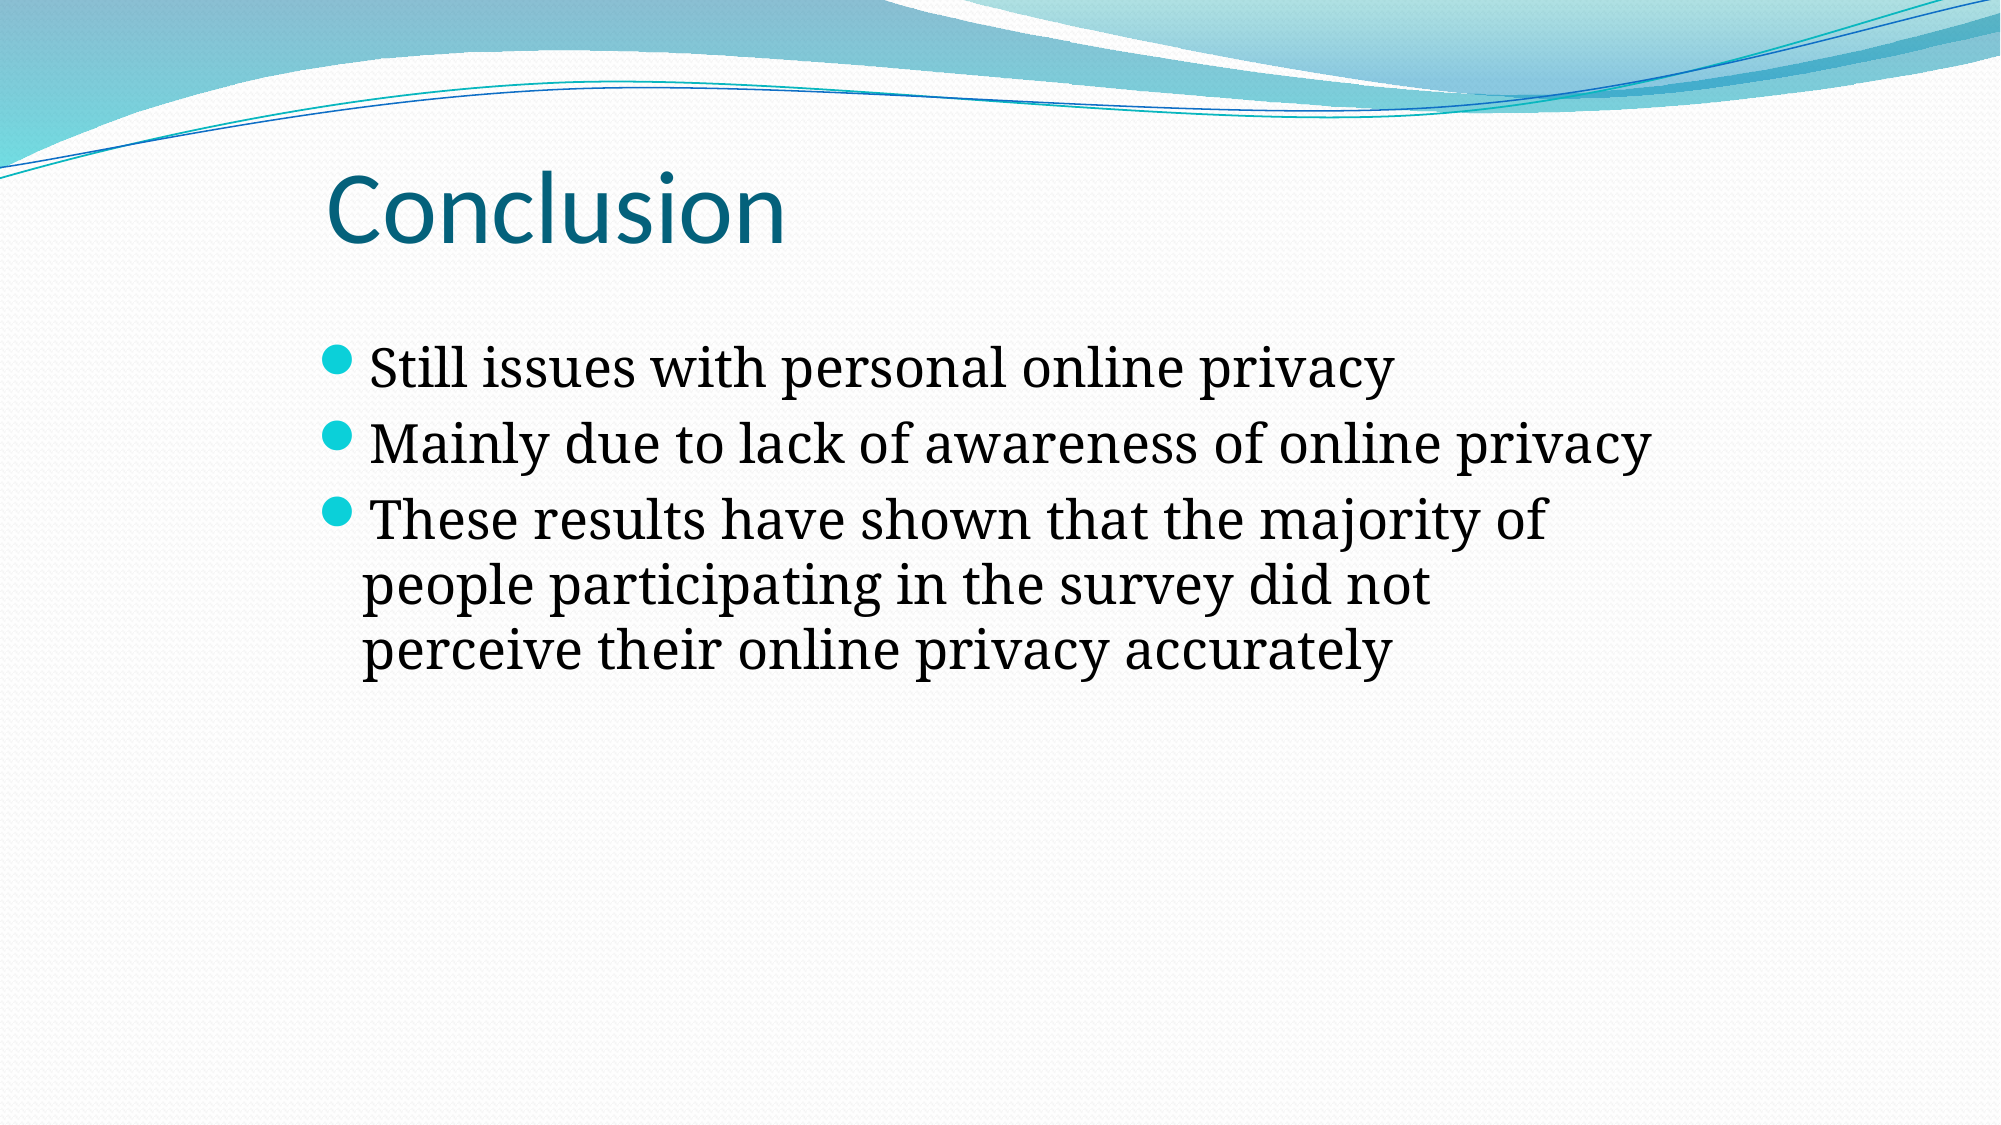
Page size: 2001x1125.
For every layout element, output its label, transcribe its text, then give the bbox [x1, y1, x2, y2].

list Still issues with personal online privacy Mainly due to lack of awareness of online privacy These results have shown that the majority of people participating in the survey did not perceive their online privacy accurately [303, 326, 1675, 1069]
title Conclusion [326, 113, 1677, 265]
